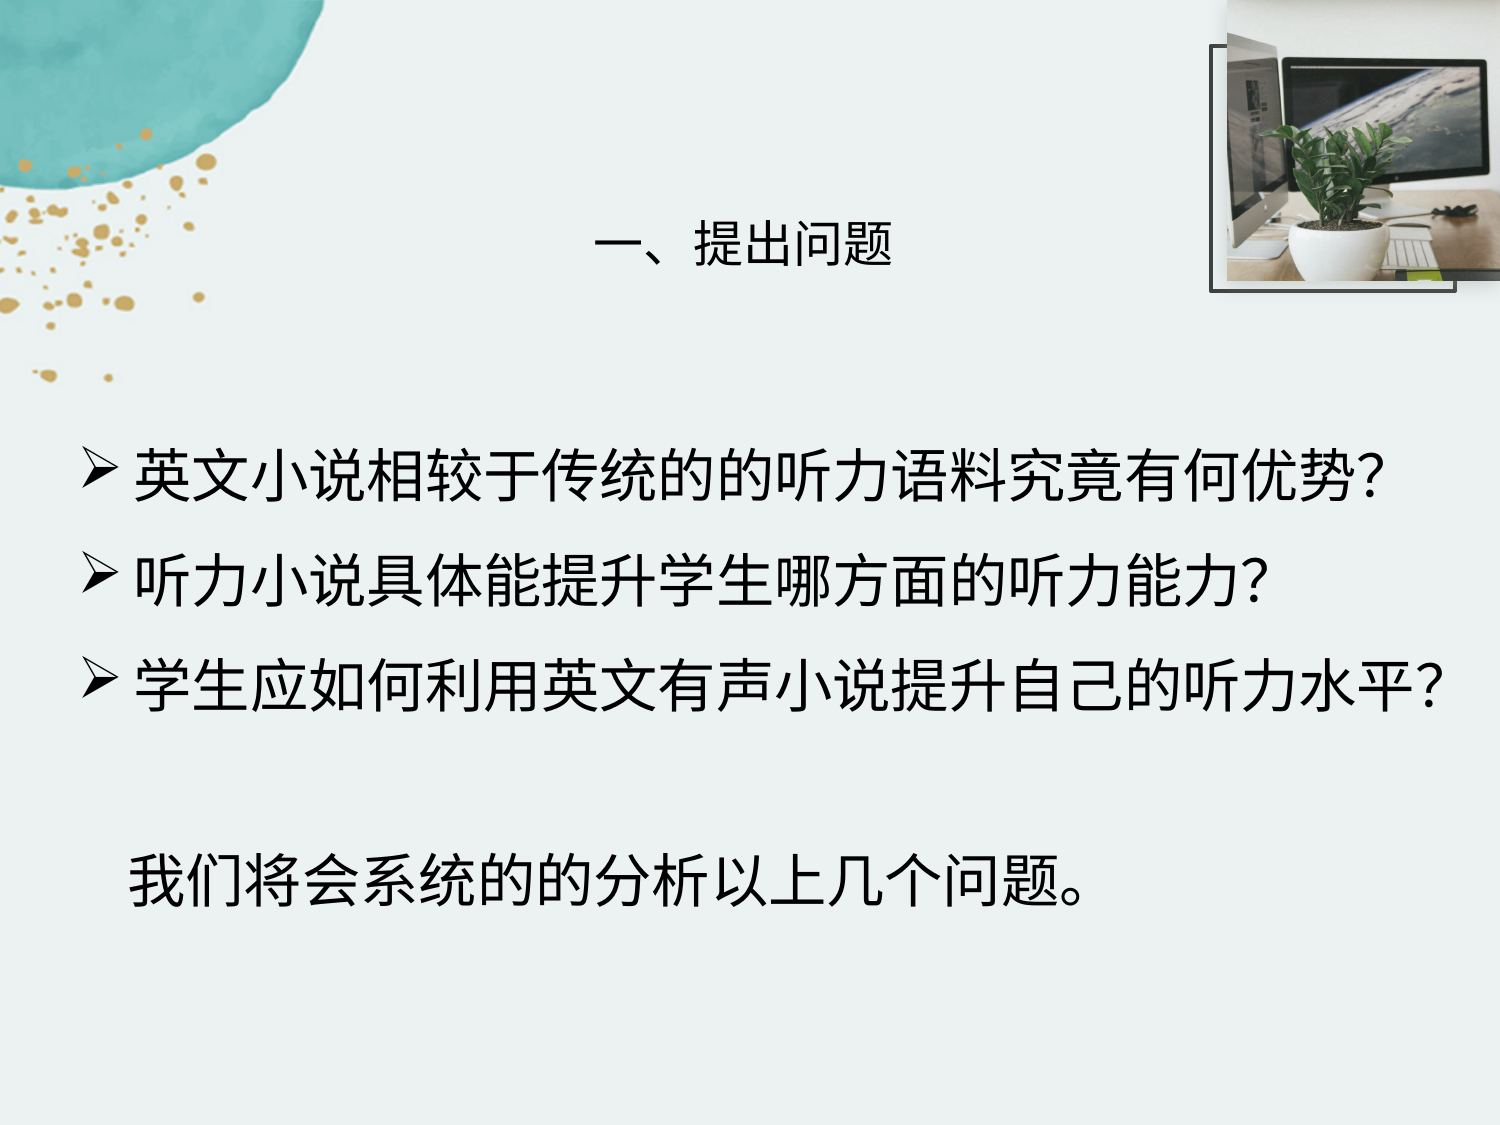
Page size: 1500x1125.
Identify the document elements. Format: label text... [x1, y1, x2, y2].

picture [0, 0, 1500, 1125]
text_box 一、提出问题 [578, 204, 922, 280]
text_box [1210, 0, 1500, 291]
text_box 英文小说相较于传统的的听力语料究竟有何优势？ 听力小说具体能提升学生哪方面的听力能力？ 学生应如何利用英文有声小说提升自己的听力水平？ 我们将会系统的的分析以上几个问题。 [62, 397, 1500, 922]
